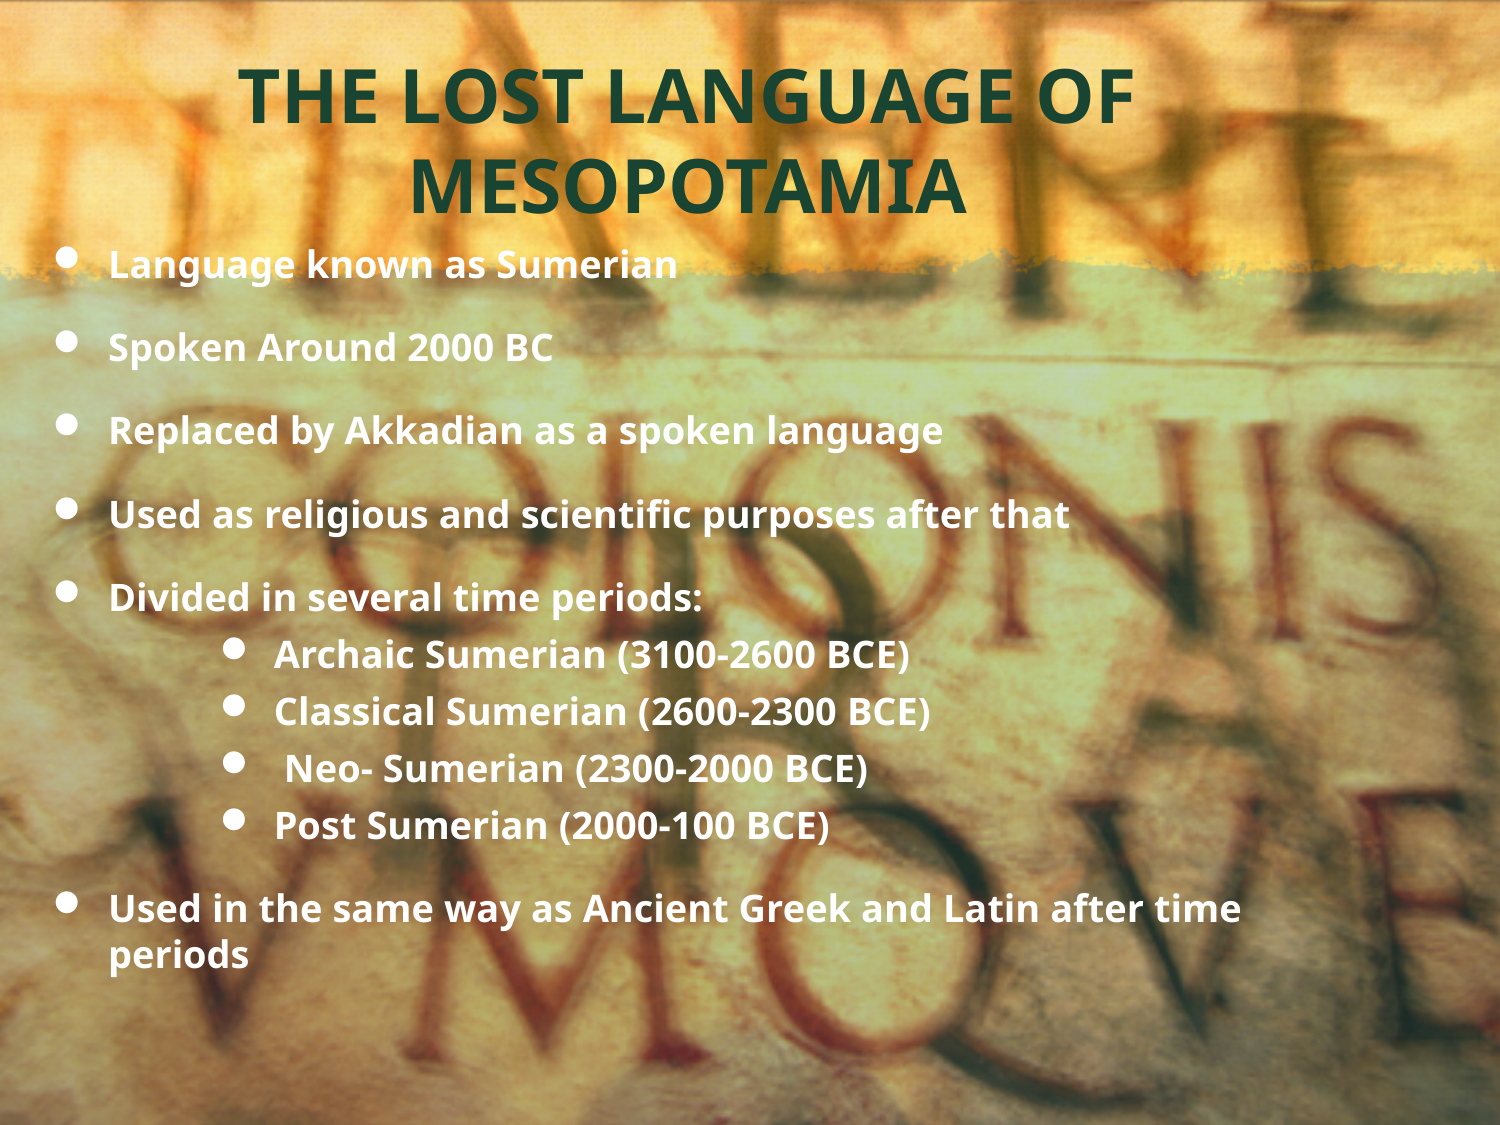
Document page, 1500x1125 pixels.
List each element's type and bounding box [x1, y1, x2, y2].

list [0, 0, 1500, 1125]
